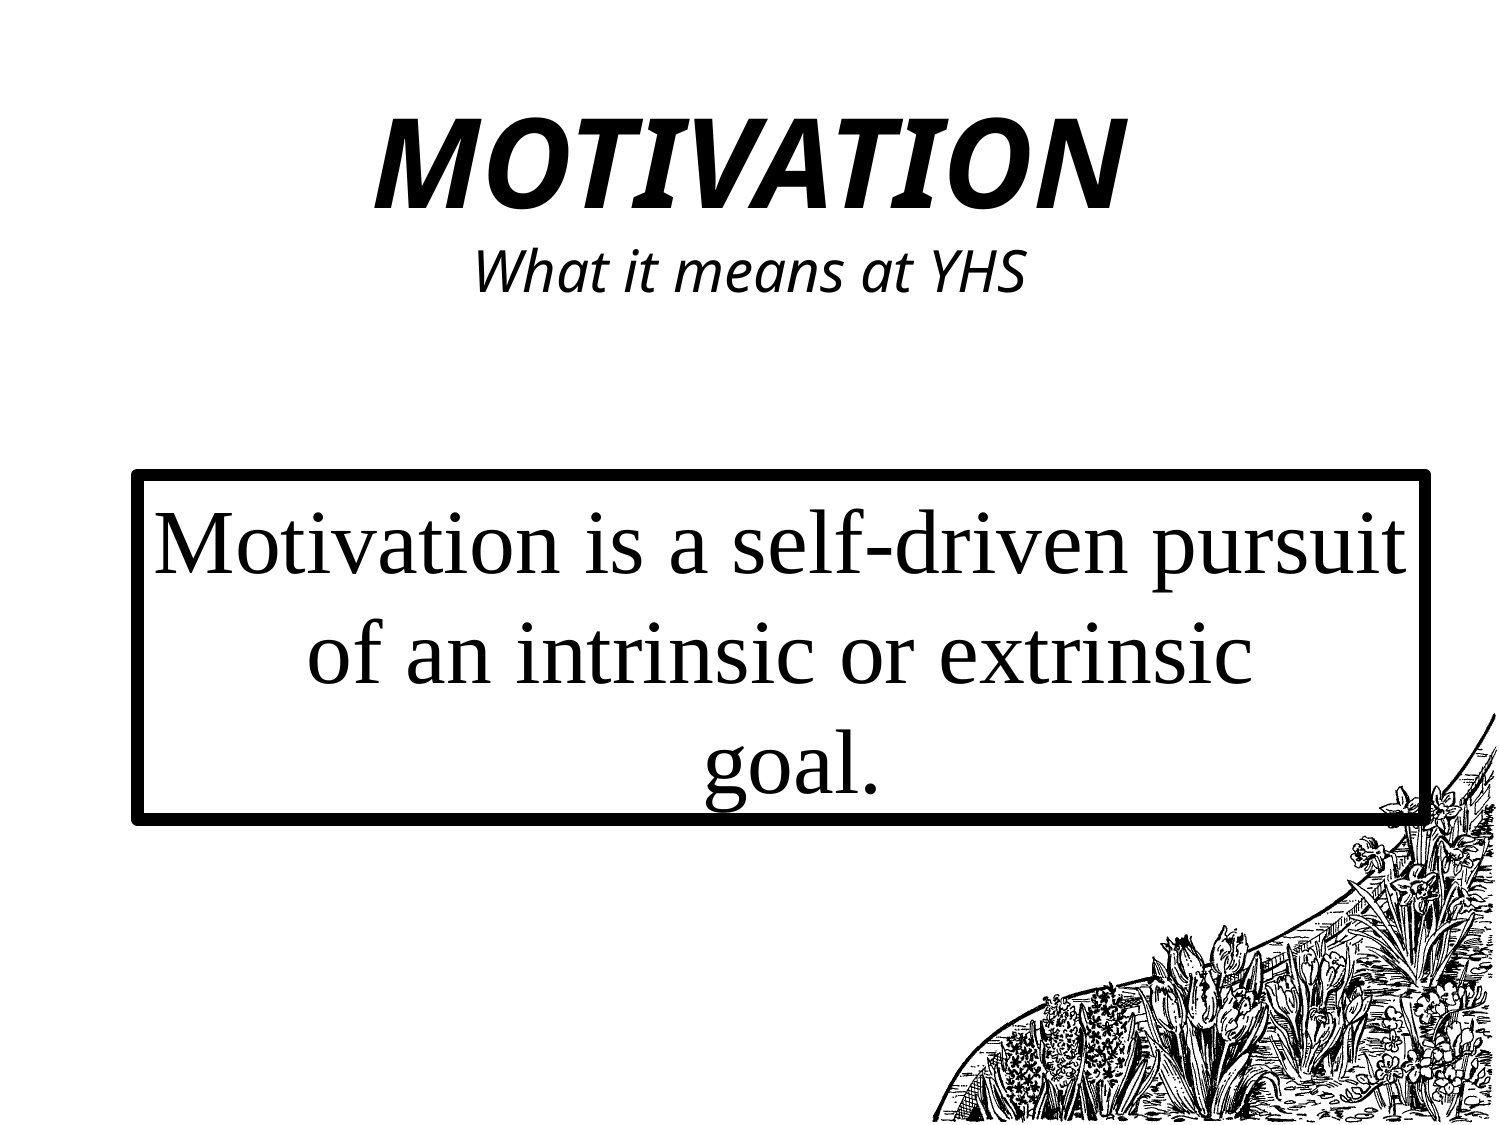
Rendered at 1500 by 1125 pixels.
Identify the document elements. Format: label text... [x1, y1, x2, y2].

text_box Motivation is a self-driven pursuit of an intrinsic or extrinsic goal. [137, 474, 1425, 820]
picture [930, 711, 1500, 1125]
title MOTIVATION What it means at YHS [112, 99, 1388, 288]
